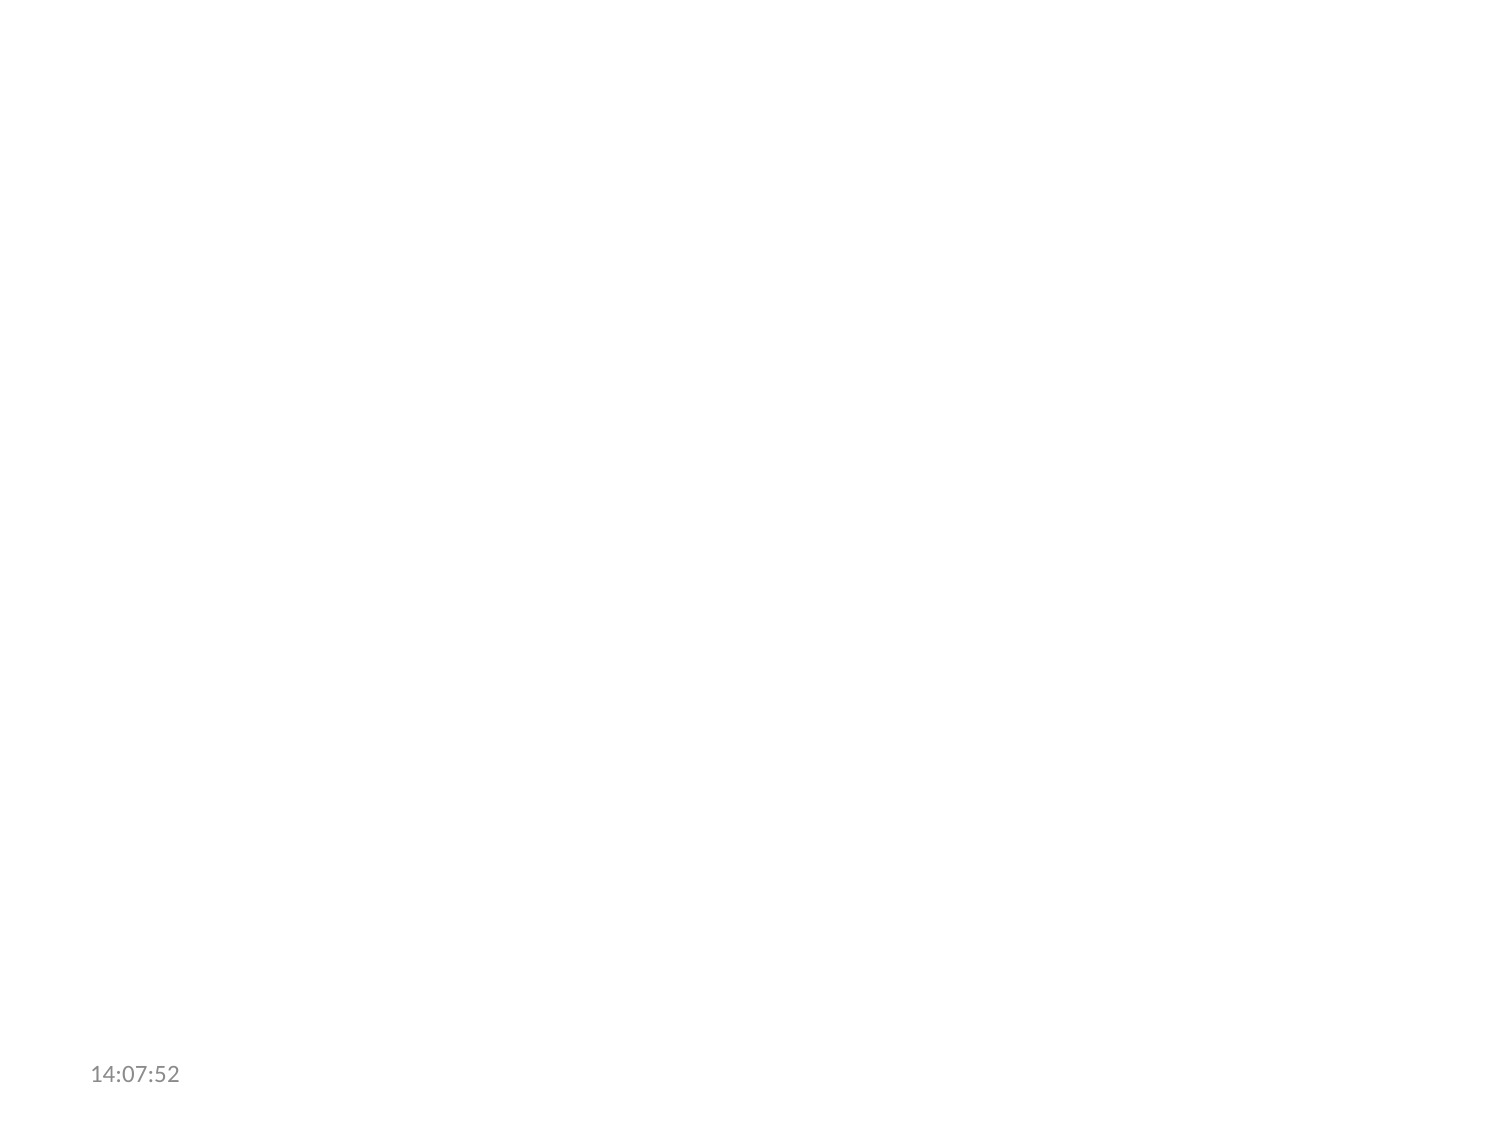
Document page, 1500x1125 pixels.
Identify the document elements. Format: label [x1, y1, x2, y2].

slide_number [75, 1042, 425, 1103]
